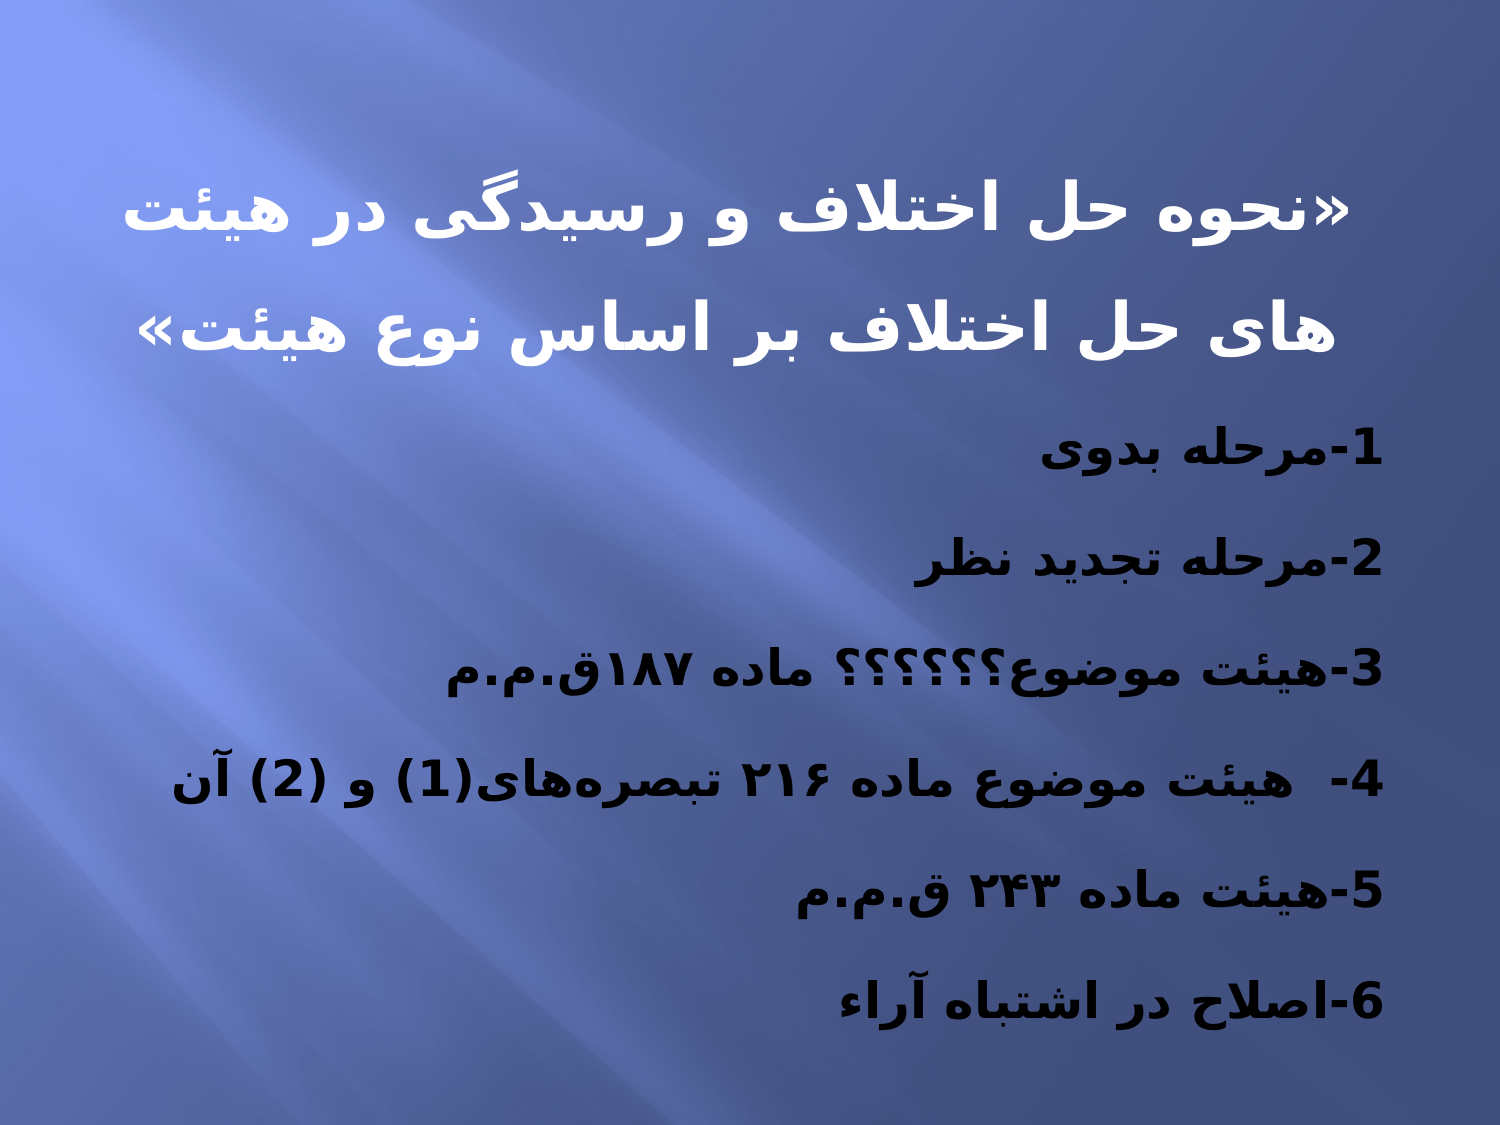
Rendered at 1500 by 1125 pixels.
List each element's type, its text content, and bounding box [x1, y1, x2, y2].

text_box «نحوه حل اختلاف و رسیدگی در هیئت های حل اختلاف بر اساس نوع هیئت» 1-مرحله بدوی 2-مرحله تجدید نظر 3-هيئت موضوع؟؟؟؟؟؟ ماده ۱۸۷ق.م.م 4- هیئت موضوع ماده ۲۱۶ تبصره‌های(1) و (2) آن 5-هیئت ماده ۲۴۳ ق.م.م 6-اصلاح در اشتباه آراء [75, 116, 1400, 1036]
